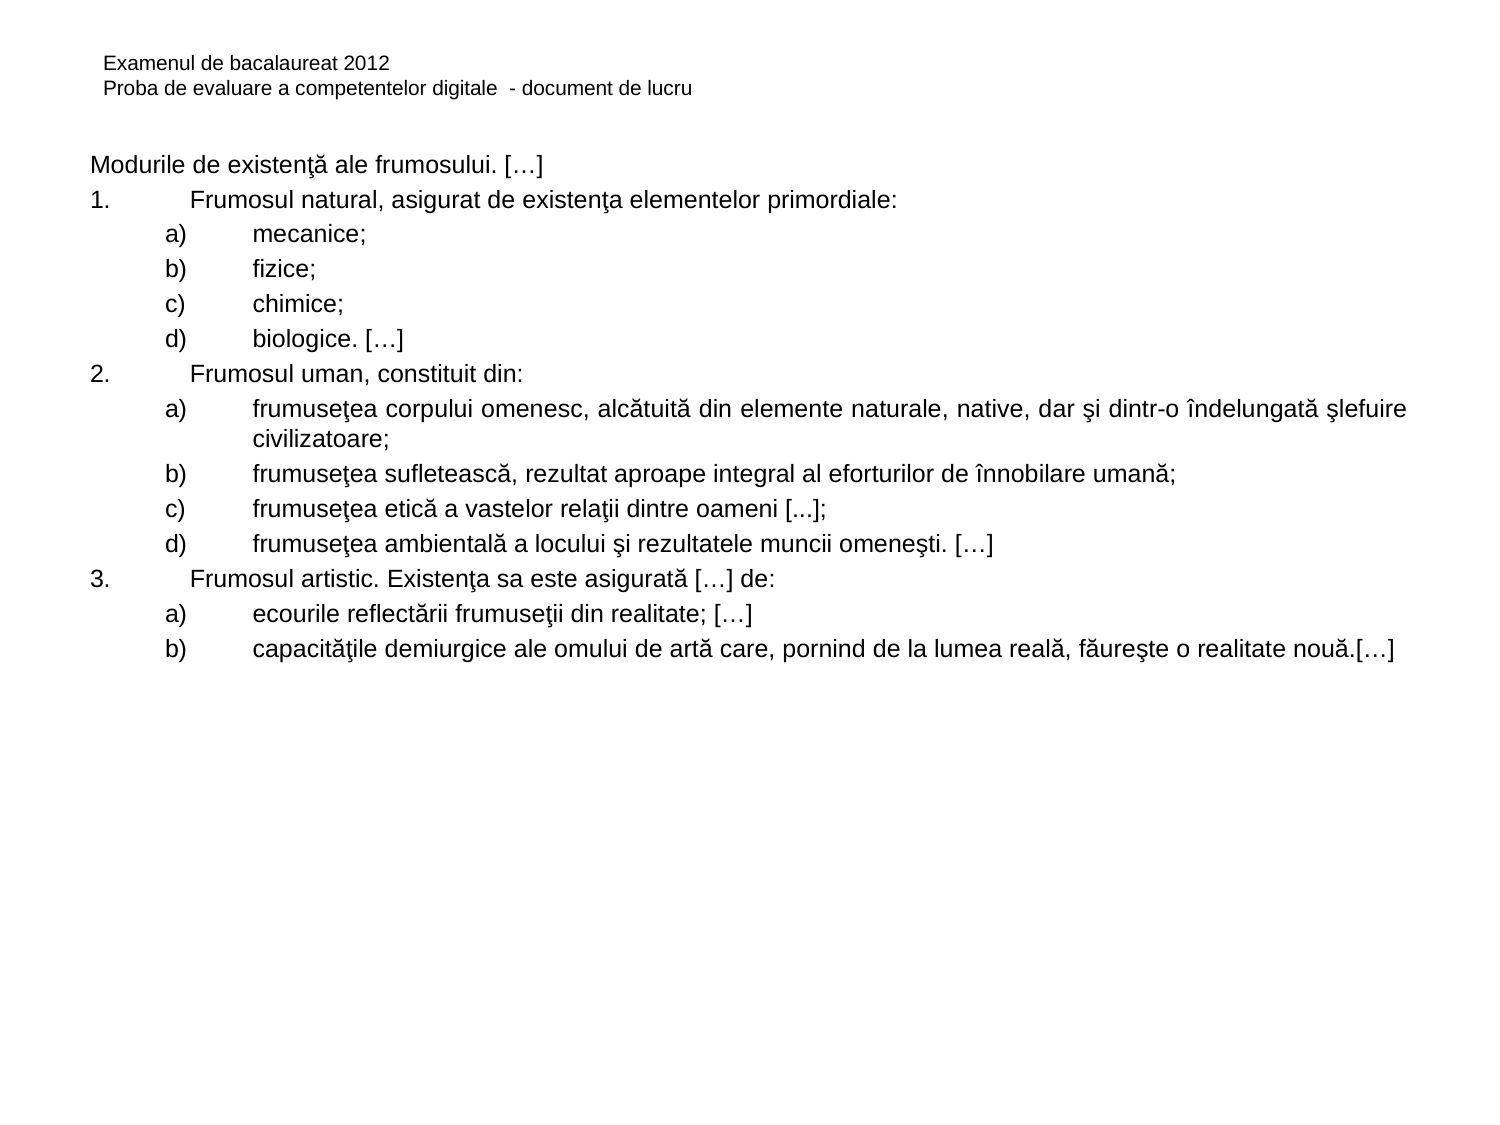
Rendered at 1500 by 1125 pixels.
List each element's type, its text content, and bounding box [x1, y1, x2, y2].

list Modurile de existenţă ale frumosului. […] Frumosul natural, asigurat de existenţa elementelor primordiale: mecanice; fizice; chimice; biologice. […] Frumosul uman, constituit din: frumuseţea corpului omenesc, alcătuită din elemente naturale, native, dar şi dintr-o îndelungată şlefuire civilizatoare; frumuseţea sufletească, rezultat aproape integral al eforturilor de înnobilare umană; frumuseţea etică a vastelor relaţii dintre oameni [...]; frumuseţea ambientală a locului şi rezultatele muncii omeneşti. […] Frumosul artistic. Existenţa sa este asigurată […] de: ecourile reflectării frumuseţii din realitate; […] capacităţile demiurgice ale omului de artă care, pornind de la lumea reală, făureşte o realitate nouă.[…] [74, 140, 1426, 1006]
text_box Examenul de bacalaureat 2012 Proba de evaluare a competentelor digitale - document de lucru [88, 42, 1376, 108]
